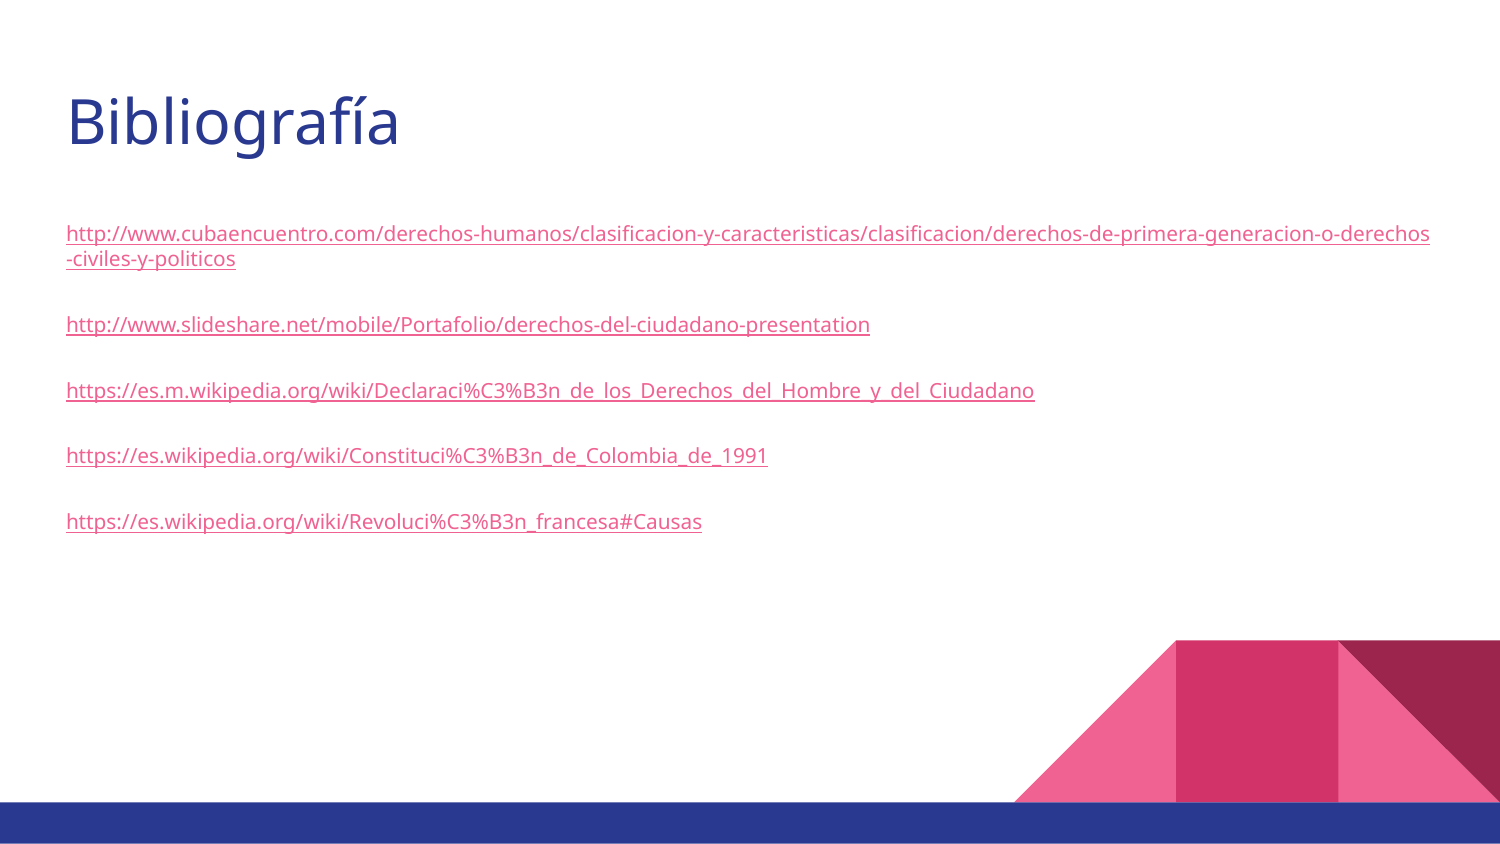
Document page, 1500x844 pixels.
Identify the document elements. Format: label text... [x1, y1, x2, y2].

list http://www.cubaencuentro.com/derechos-humanos/clasificacion-y-caracteristicas/clasificacion/derechos-de-primera-generacion-o-derechos-civiles-y-politicos http://www.slideshare.net/mobile/Portafolio/derechos-del-ciudadano-presentation https://es.m.wikipedia.org/wiki/Declaraci%C3%B3n_de_los_Derechos_del_Hombre_y_del_Ciudadano https://es.wikipedia.org/wiki/Constituci%C3%B3n_de_Colombia_de_1991 https://es.wikipedia.org/wiki/Revoluci%C3%B3n_francesa#Causas [51, 201, 1449, 750]
title Bibliografía [51, 67, 1449, 167]
